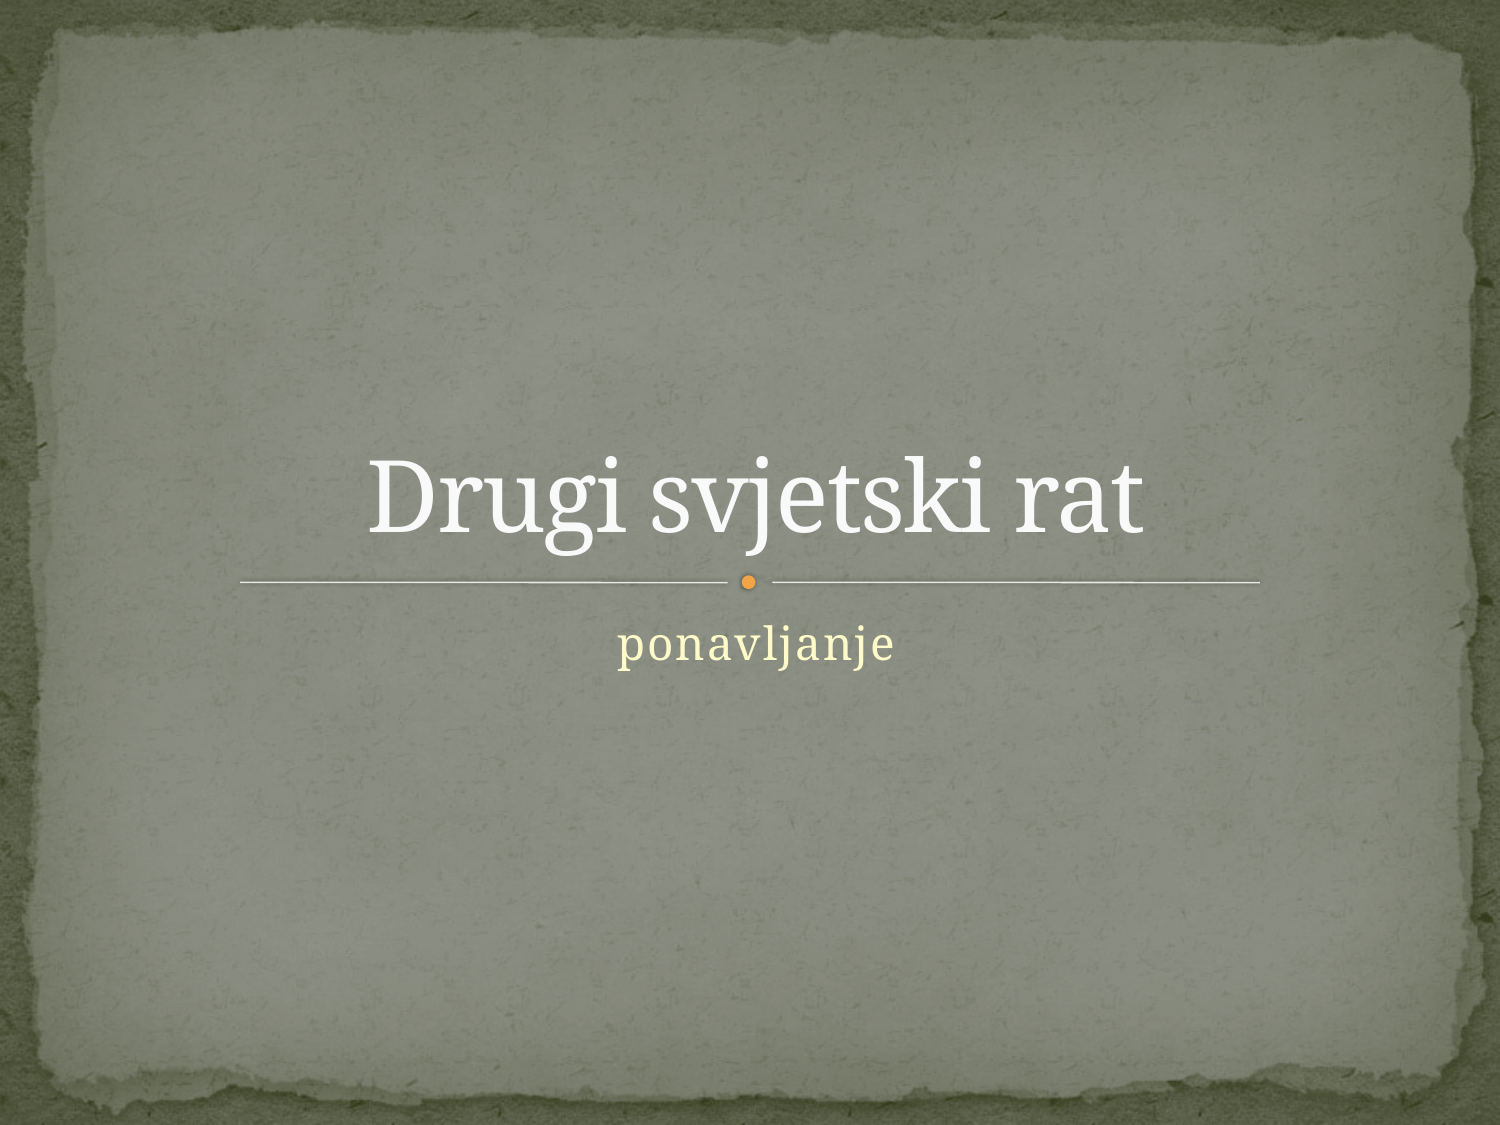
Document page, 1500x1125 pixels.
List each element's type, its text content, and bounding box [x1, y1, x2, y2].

subtitle ponavljanje [75, 606, 1438, 795]
title Drugi svjetski rat [74, 235, 1438, 561]
